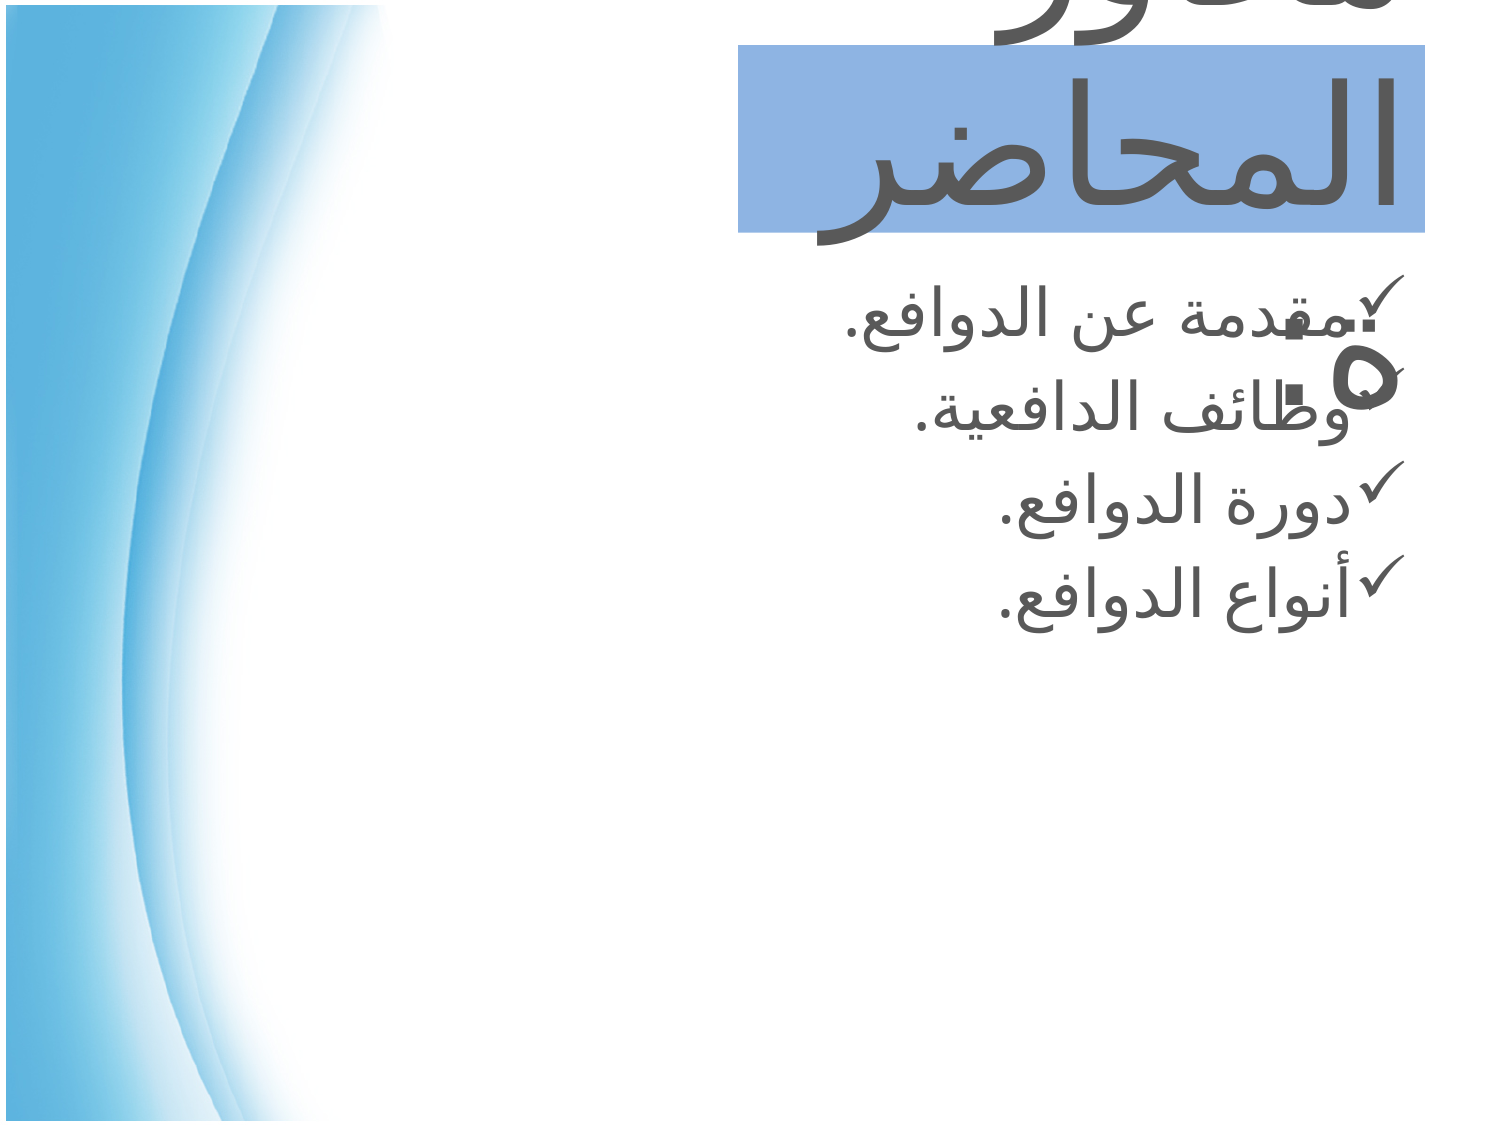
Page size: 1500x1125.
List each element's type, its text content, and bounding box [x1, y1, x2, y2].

title محاور المحاضرة: [737, 44, 1426, 233]
list مقدمة عن الدوافع. وظائف الدافعية. دورة الدوافع. أنواع الدوافع. [327, 262, 1426, 1006]
picture [0, 0, 1500, 1125]
